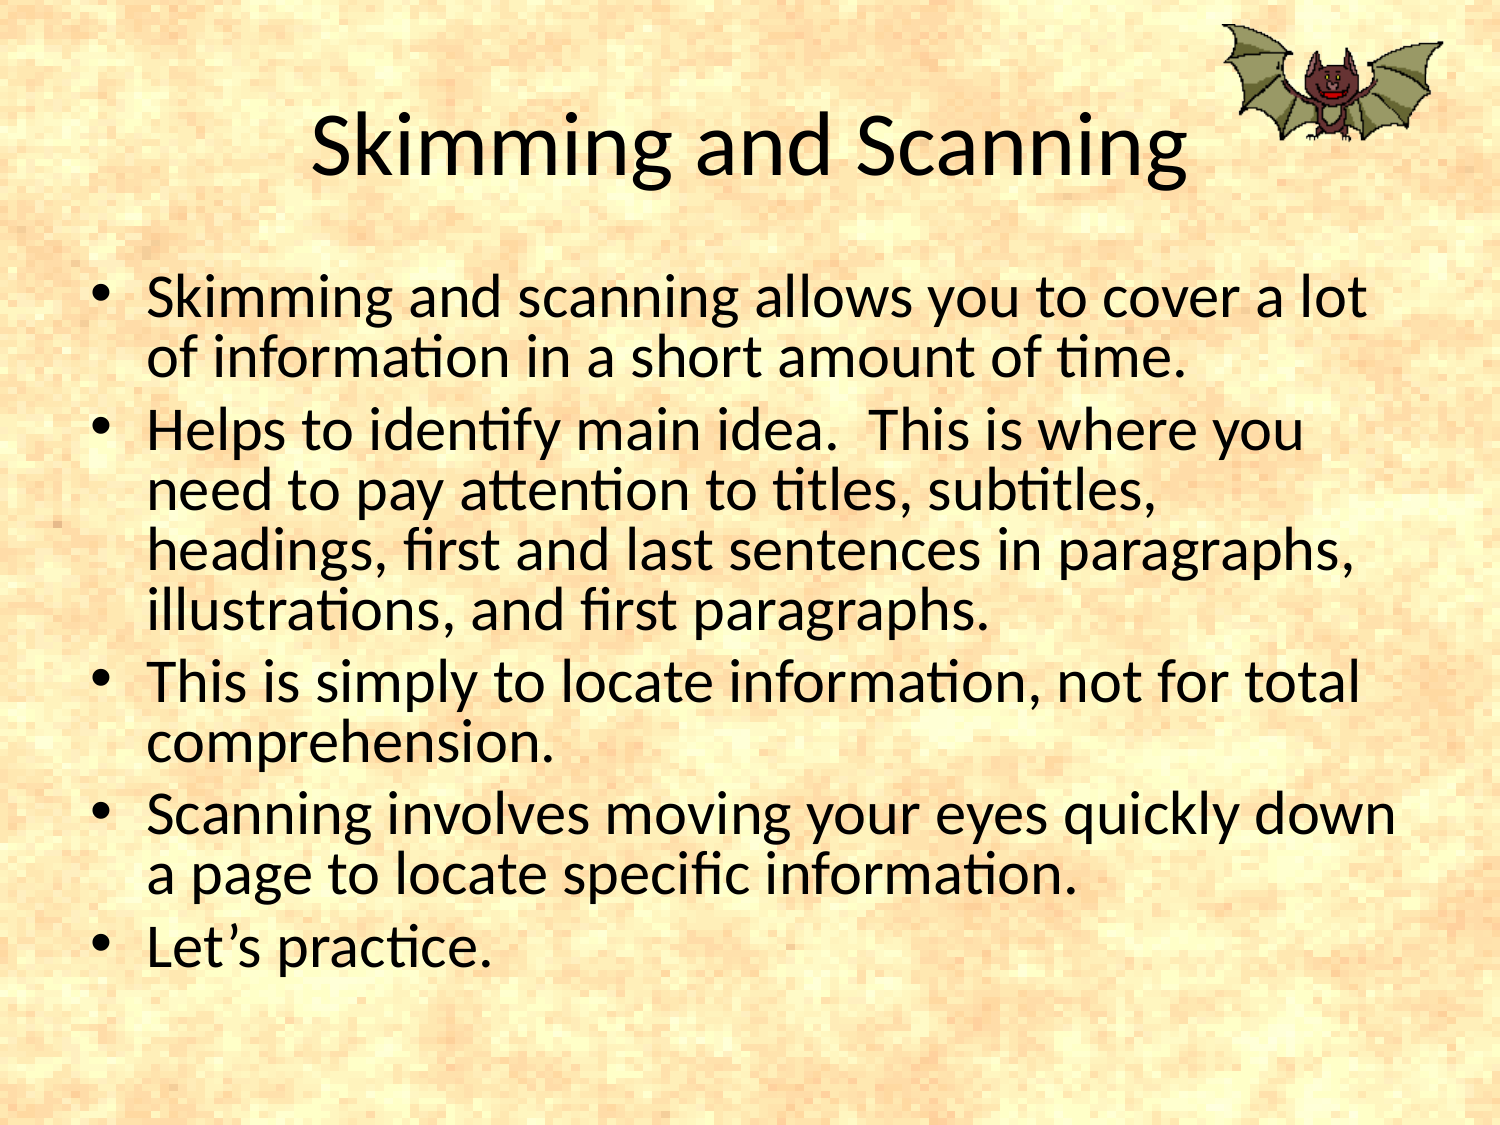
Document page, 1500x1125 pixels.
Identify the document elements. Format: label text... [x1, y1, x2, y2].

list Skimming and scanning allows you to cover a lot of information in a short amount of time. Helps to identify main idea. This is where you need to pay attention to titles, subtitles, headings, first and last sentences in paragraphs, illustrations, and first paragraphs. This is simply to locate information, not for total comprehension. Scanning involves moving your eyes quickly down a page to locate specific information. Let’s practice. [74, 262, 1426, 1006]
title Skimming and Scanning [74, 44, 1194, 233]
picture [0, 0, 1500, 1125]
